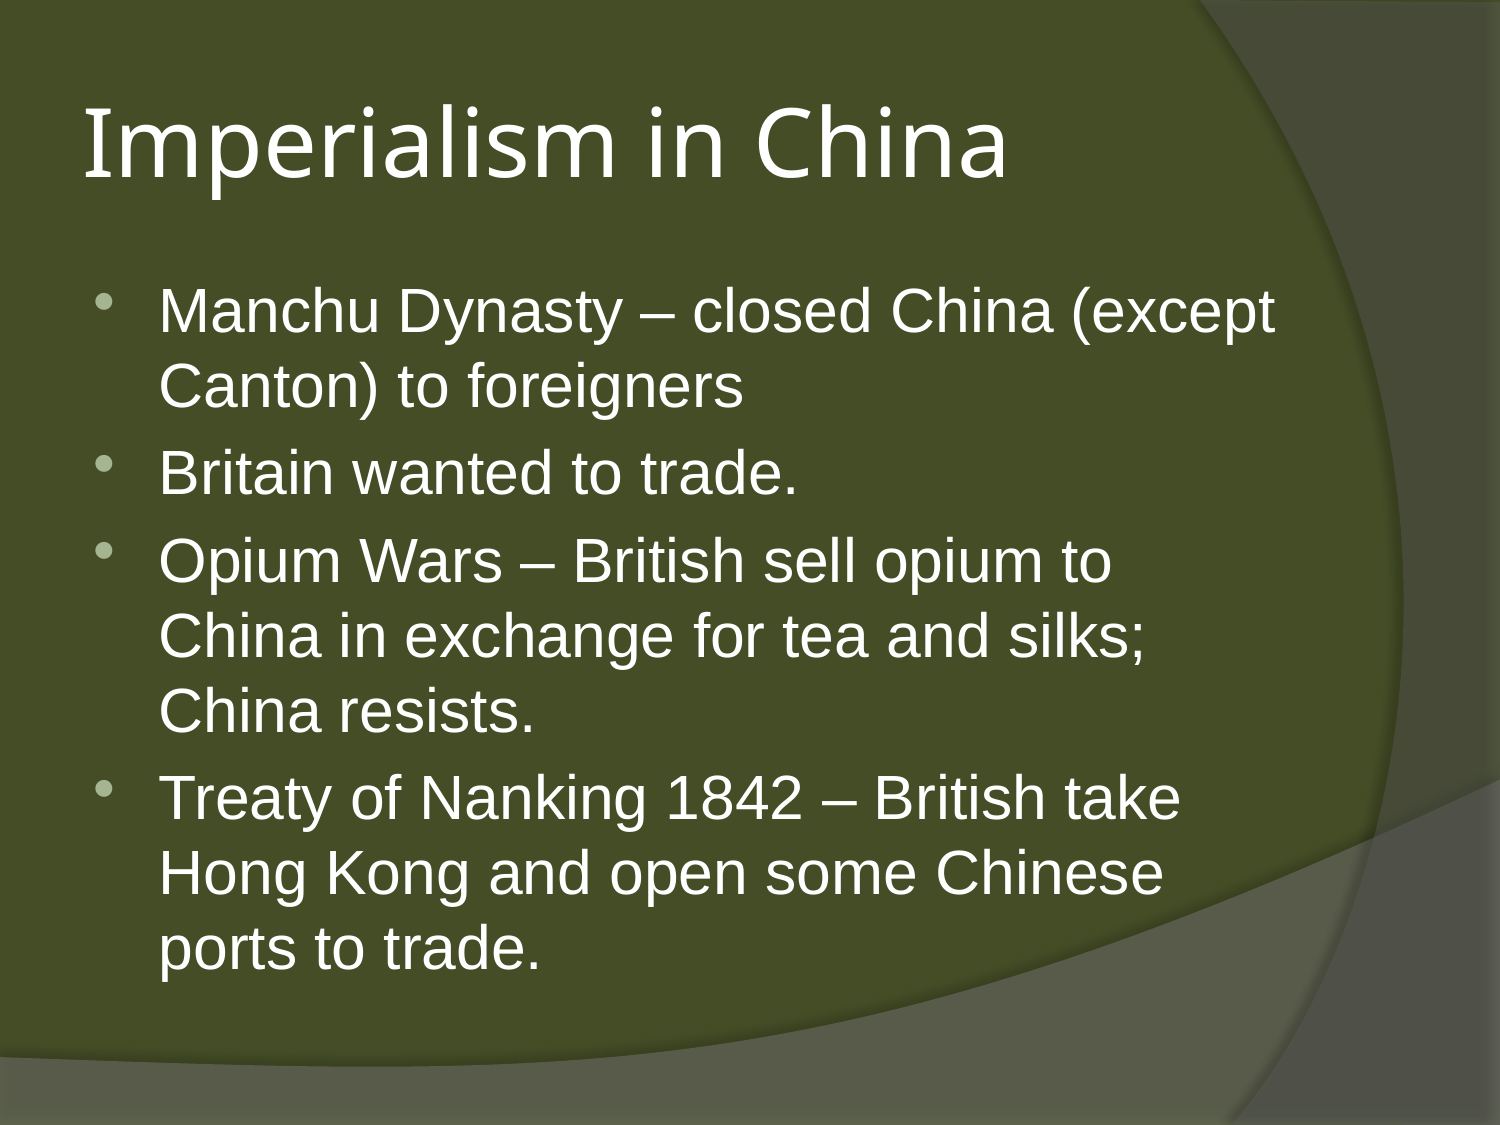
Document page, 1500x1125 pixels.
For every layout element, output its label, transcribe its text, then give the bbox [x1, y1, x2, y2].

title Imperialism in China [75, 45, 1300, 233]
list Manchu Dynasty – closed China (except Canton) to foreigners Britain wanted to trade. Opium Wars – British sell opium to China in exchange for tea and silks; China resists. Treaty of Nanking 1842 – British take Hong Kong and open some Chinese ports to trade. [75, 262, 1300, 1005]
